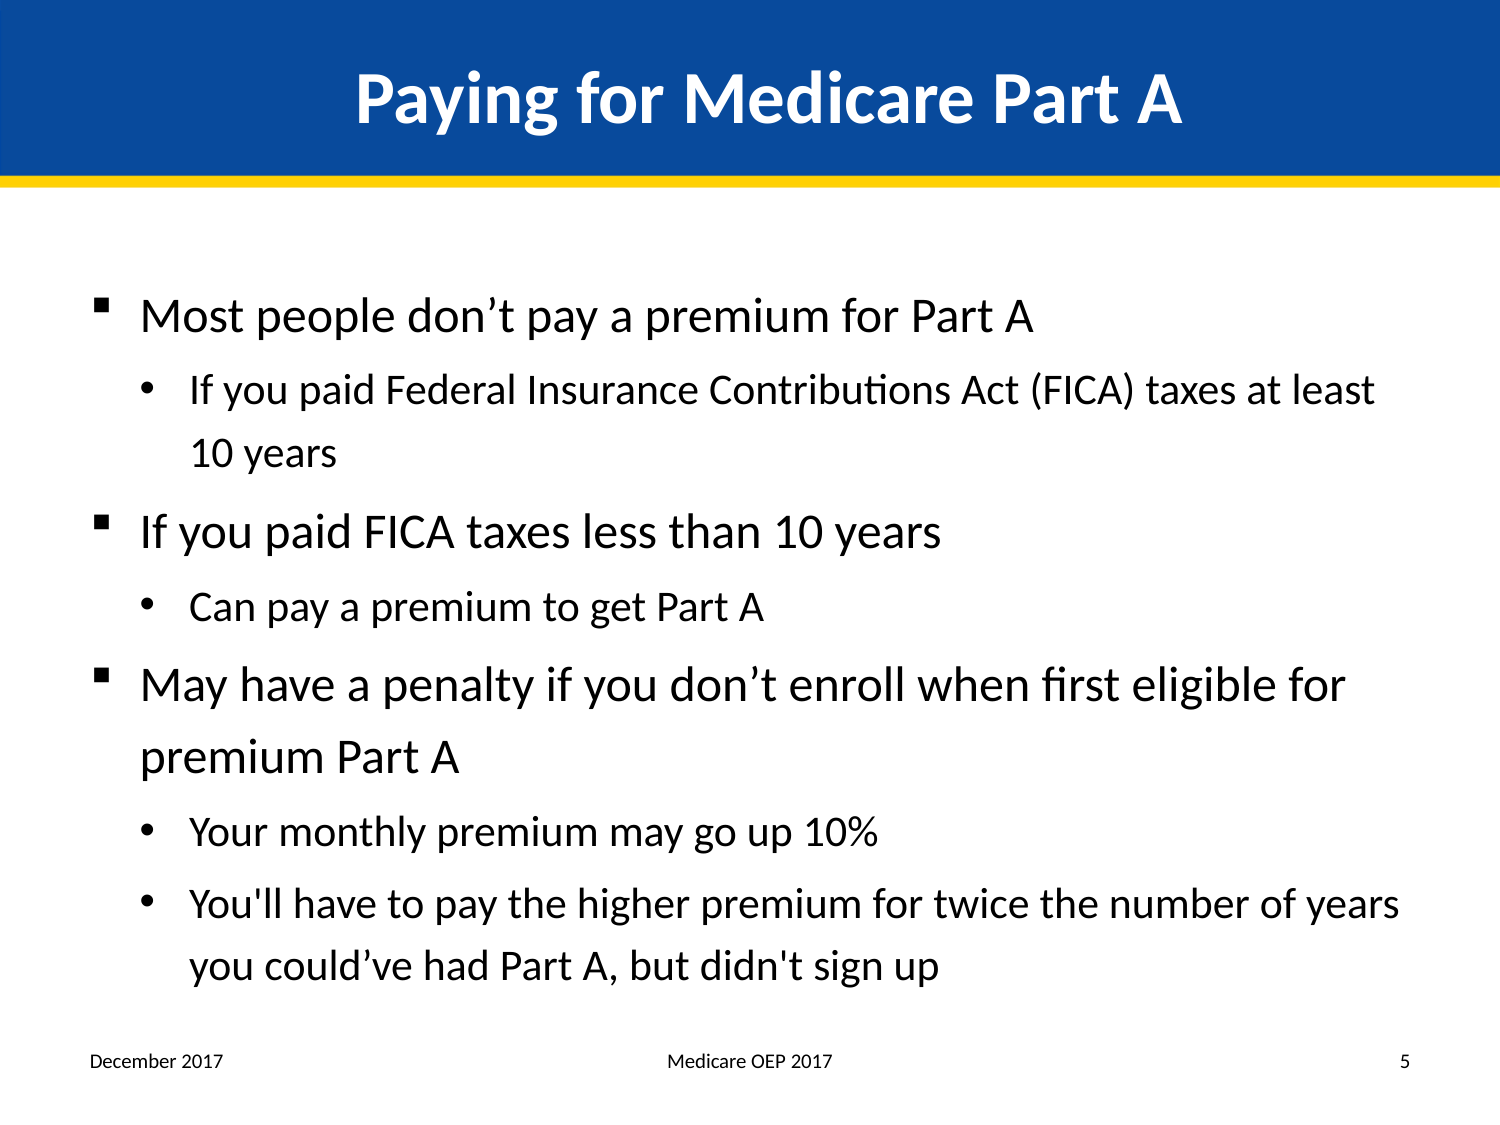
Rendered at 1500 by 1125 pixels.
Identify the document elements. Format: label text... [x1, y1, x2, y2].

title Paying for Medicare Part A [94, 5, 1445, 182]
text_box 5 [1074, 1040, 1425, 1100]
picture [0, 0, 1500, 188]
text_box December 2017 [75, 1040, 425, 1100]
text_box Medicare OEP 2017 [425, 1040, 1074, 1100]
list Most people don’t pay a premium for Part A If you paid Federal Insurance Contributions Act (FICA) taxes at least 10 years If you paid FICA taxes less than 10 years Can pay a premium to get Part A May have a penalty if you don’t enroll when first eligible for premium Part A Your monthly premium may go up 10% You'll have to pay the higher premium for twice the number of years you could’ve had Part A, but didn't sign up [75, 262, 1425, 1005]
